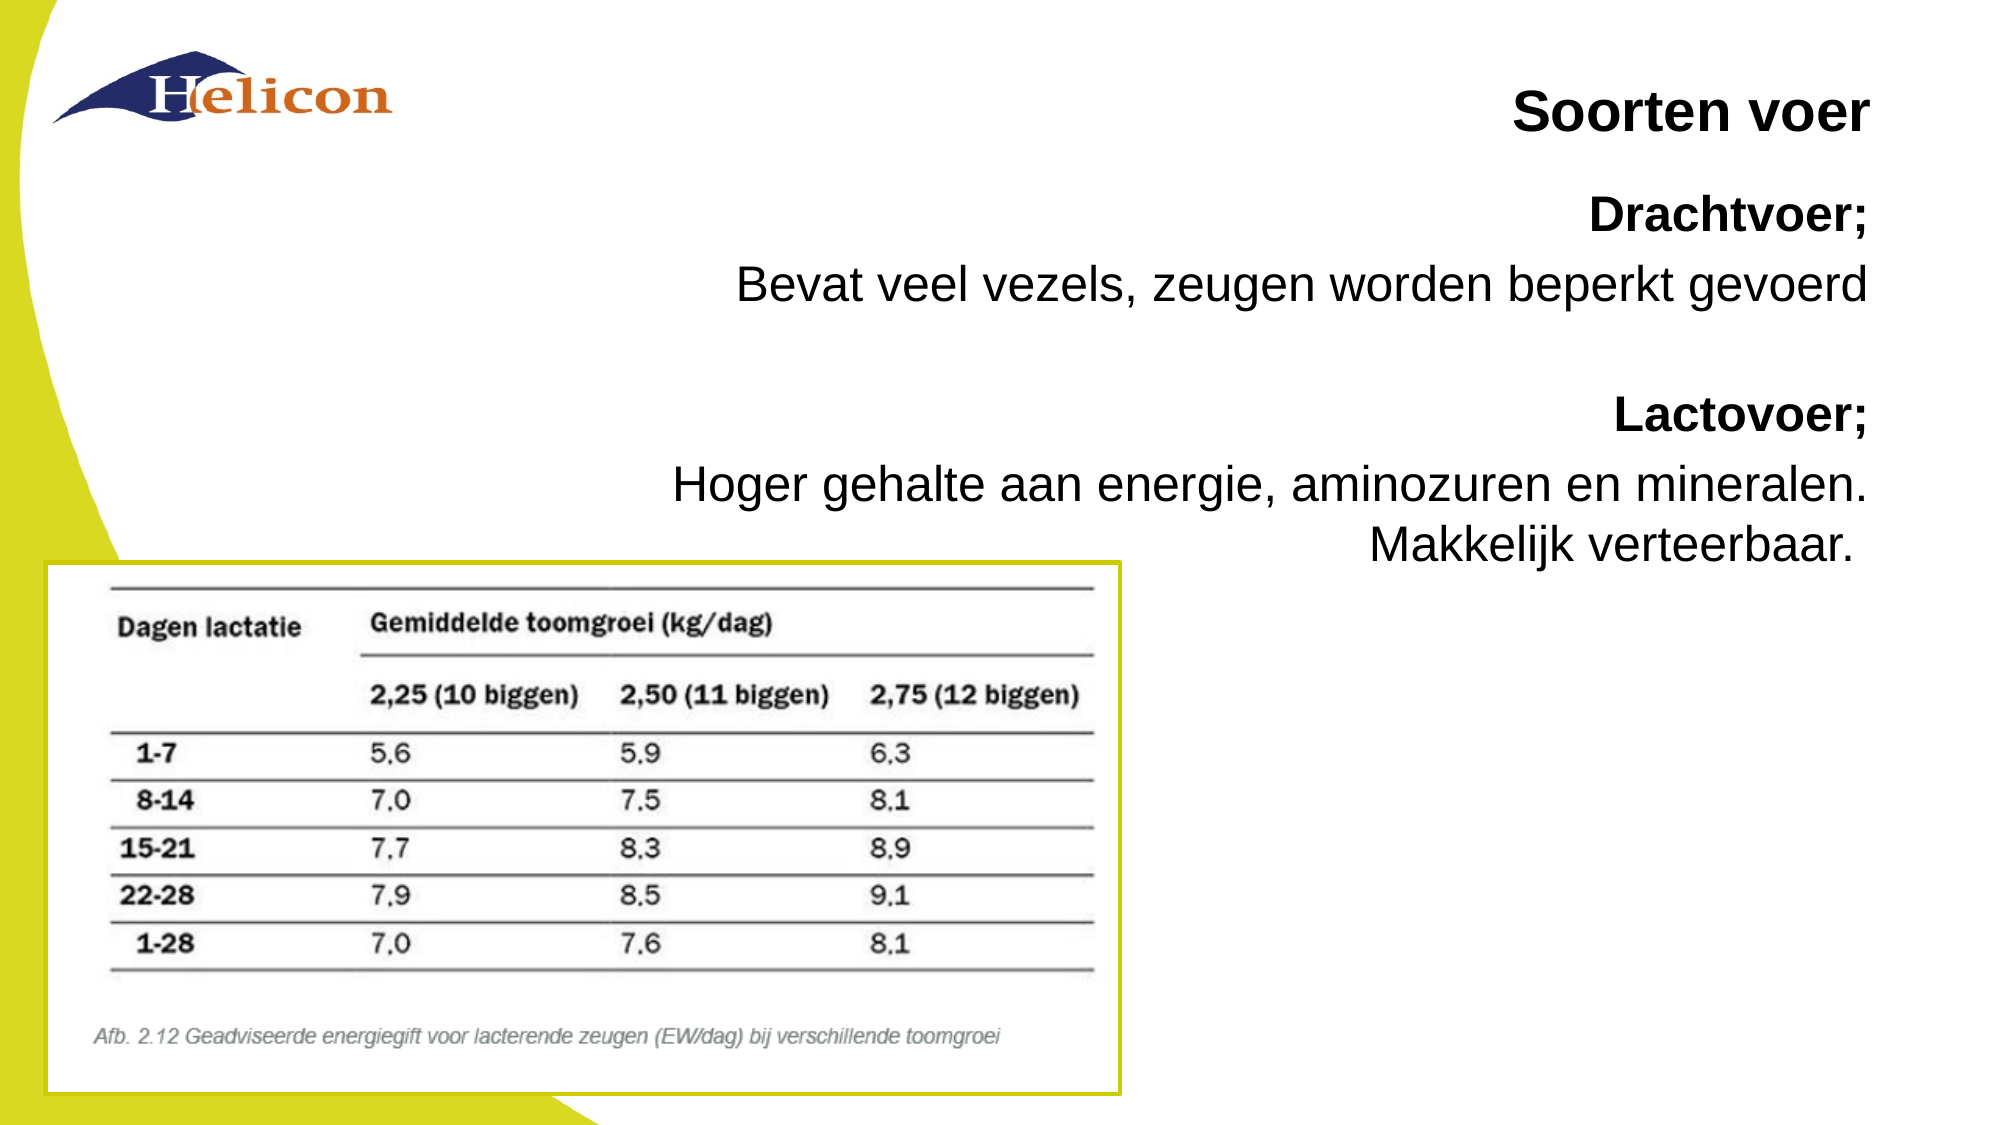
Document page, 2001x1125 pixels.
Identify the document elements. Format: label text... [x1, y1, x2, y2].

title Soorten voer [432, 54, 1887, 161]
list Drachtvoer; Bevat veel vezels, zeugen worden beperkt gevoerd Lactovoer; Hoger gehalte aan energie, aminozuren en mineralen. Makkelijk verteerbaar. [432, 173, 1885, 983]
picture [0, 0, 2000, 1125]
